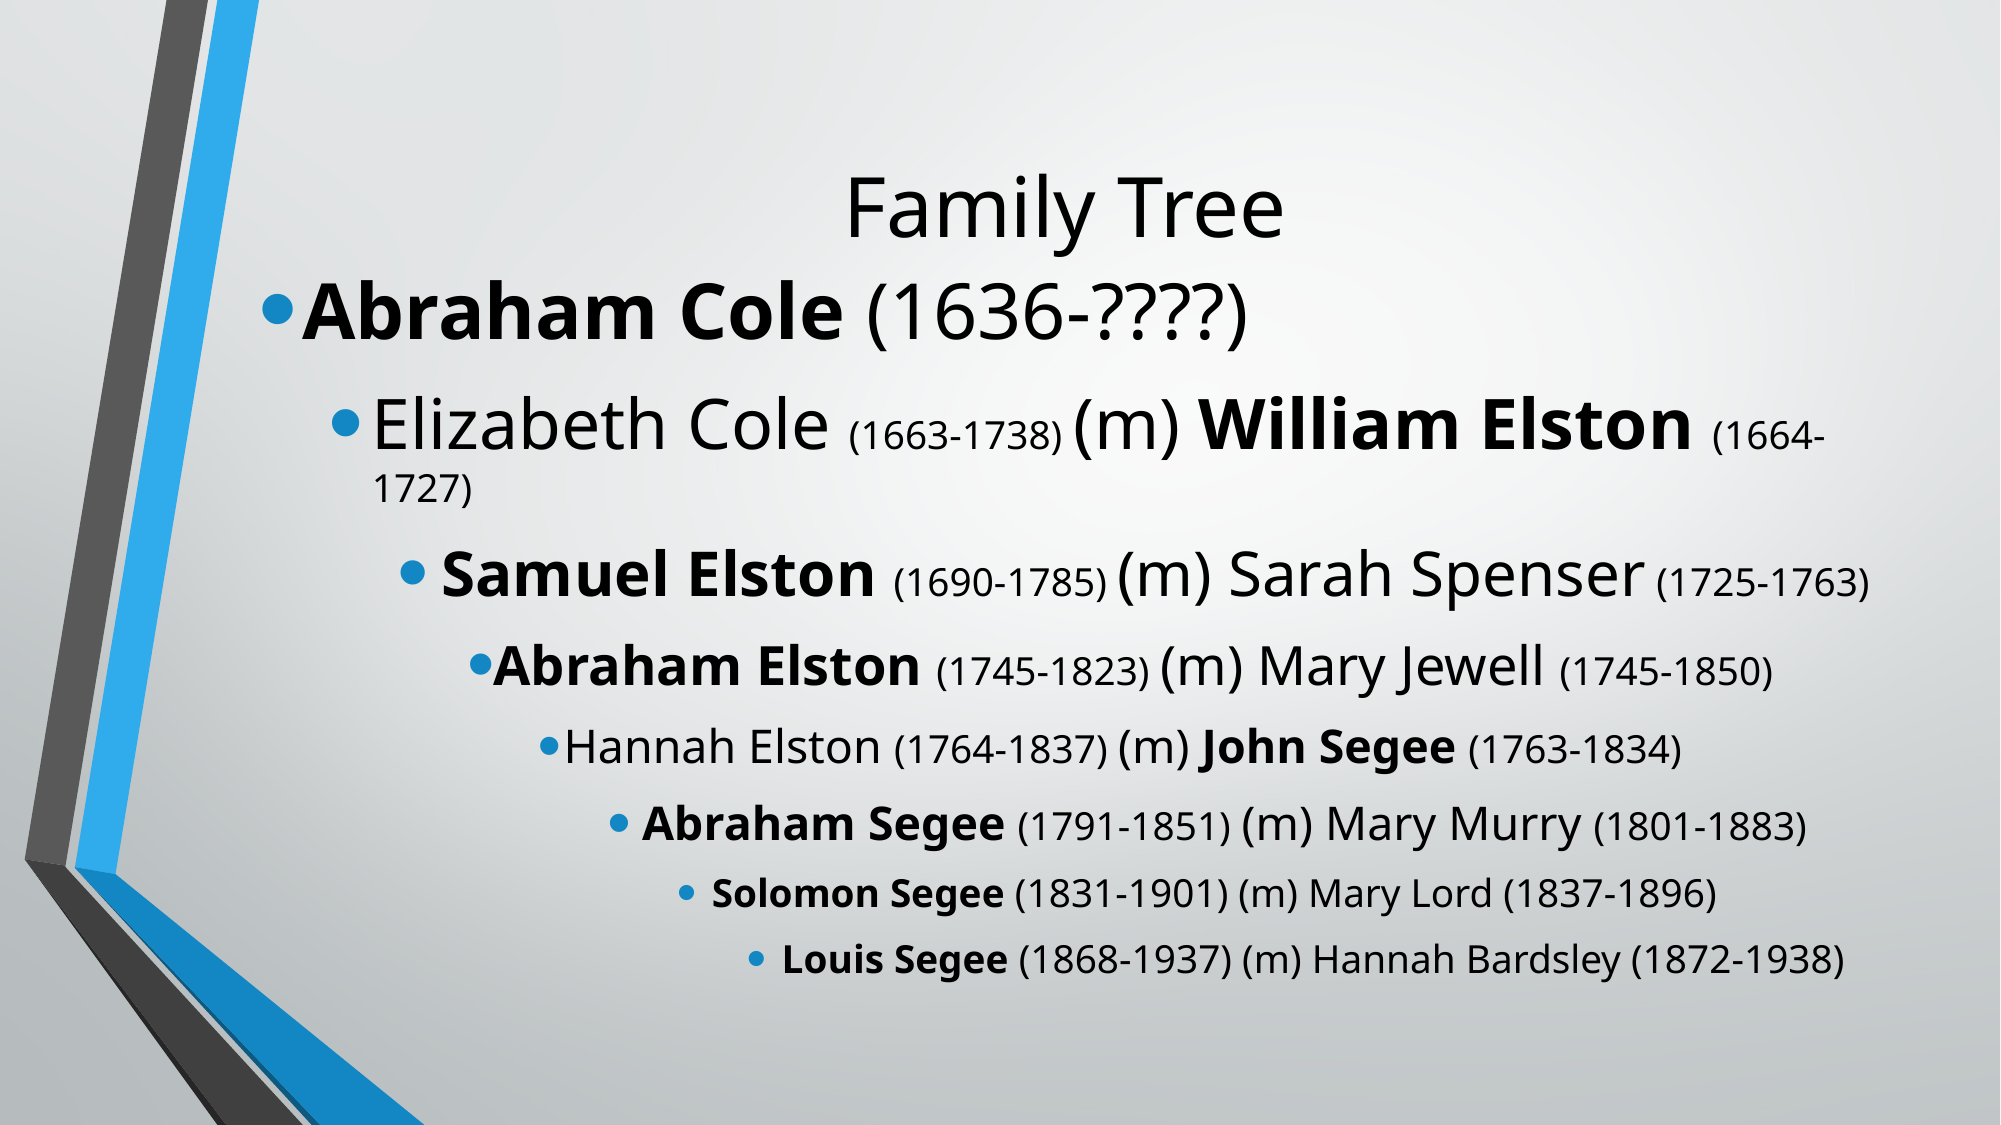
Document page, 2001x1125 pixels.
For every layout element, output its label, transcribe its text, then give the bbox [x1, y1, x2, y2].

title Family Tree [243, 112, 1887, 254]
list Abraham Cole (1636-????) Elizabeth Cole (1663-1738) (m) William Elston (1664-1727) Samuel Elston (1690-1785) (m) Sarah Spenser (1725-1763) Abraham Elston (1745-1823) (m) Mary Jewell (1745-1850) Hannah Elston (1764-1837) (m) John Segee (1763-1834) Abraham Segee (1791-1851) (m) Mary Murry (1801-1883) Solomon Segee (1831-1901) (m) Mary Lord (1837-1896) Louis Segee (1868-1937) (m) Hannah Bardsley (1872-1938) [243, 254, 1887, 1088]
